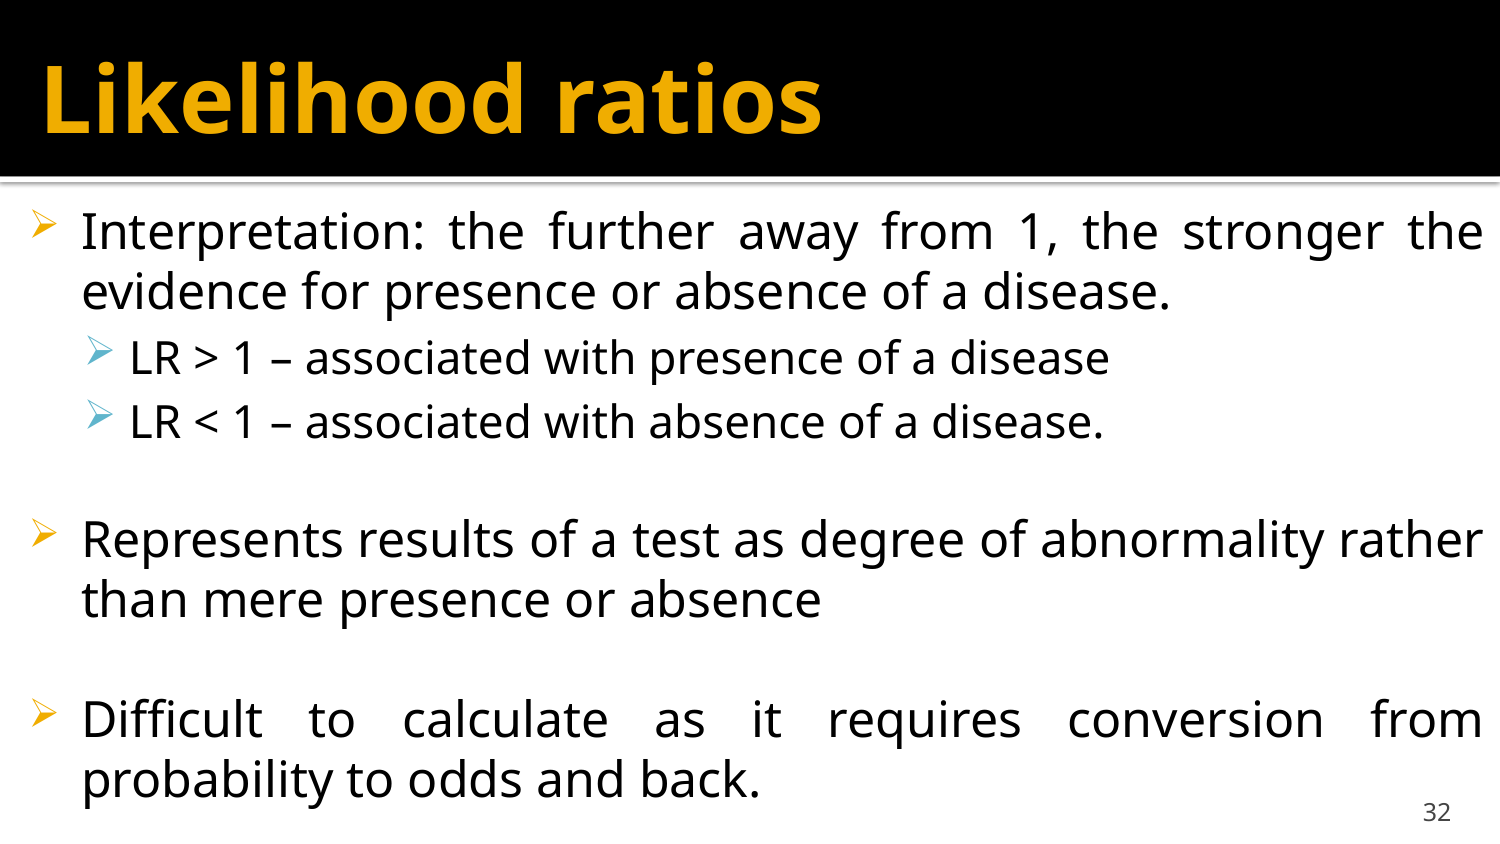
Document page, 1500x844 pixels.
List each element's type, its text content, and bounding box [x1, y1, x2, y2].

slide_number 32 [1345, 796, 1467, 831]
title Likelihood ratios [24, 19, 1463, 174]
list Interpretation: the further away from 1, the stronger the evidence for presence or absence of a disease. LR > 1 – associated with presence of a disease LR < 1 – associated with absence of a disease. Represents results of a test as degree of abnormality rather than mere presence or absence Difficult to calculate as it requires conversion from probability to odds and back. [0, 184, 1500, 844]
